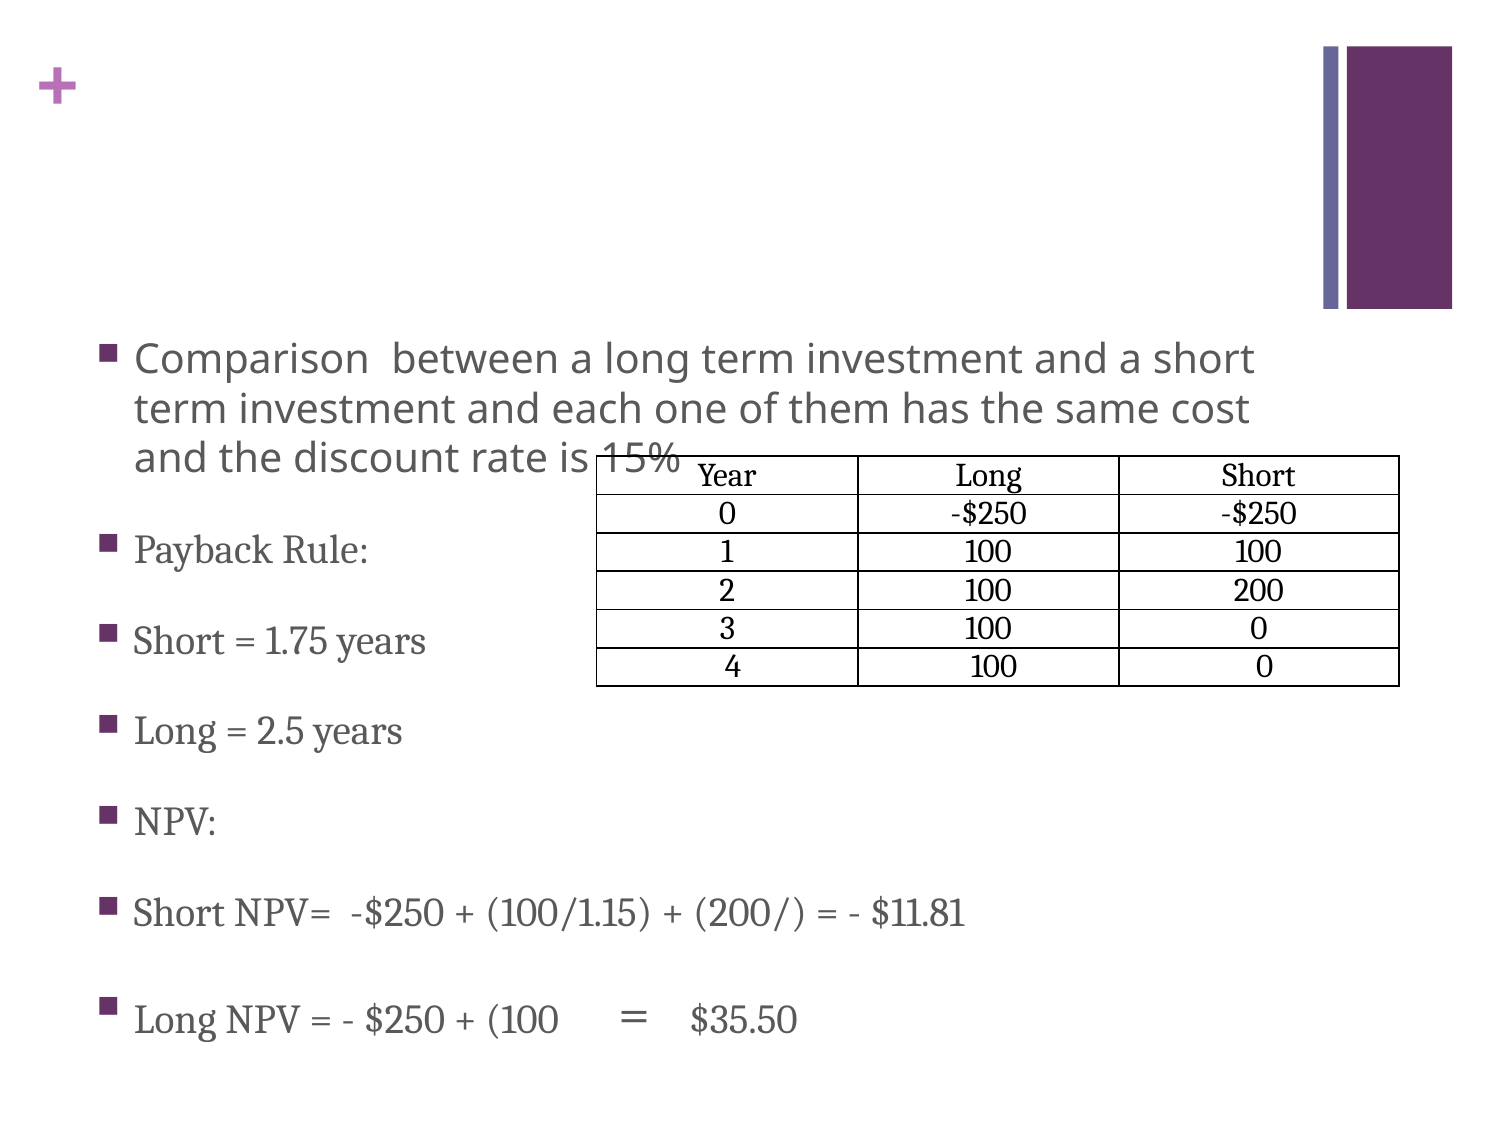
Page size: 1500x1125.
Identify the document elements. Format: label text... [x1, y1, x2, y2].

table_cell 100 [859, 610, 1118, 647]
table_cell 100 [859, 534, 1118, 570]
table_cell 200 [1120, 572, 1398, 609]
table_cell 0 [597, 495, 857, 532]
table_cell 2 [597, 572, 857, 609]
table_cell 100 [859, 649, 1118, 685]
table_cell -$250 [1120, 495, 1398, 532]
table_cell 0 [1120, 610, 1398, 647]
table_cell 100 [859, 572, 1118, 609]
table_header Year [597, 457, 857, 494]
table_cell 100 [1120, 534, 1398, 570]
table_cell -$250 [859, 495, 1118, 532]
table_cell 3 [597, 610, 857, 647]
table_header Long [859, 457, 1118, 494]
list Comparison between a long term investment and a short term investment and each one of them has the same cost and the discount rate is 15% Payback Rule: Short = 1.75 years Long = 2.5 years NPV: Short NPV= -$250 + (100/1.15) + (200/) = - $11.81 Long NPV = - $250 + (100 = $35.50 [81, 324, 1322, 1059]
table_cell 4 [597, 649, 857, 685]
table_cell 1 [597, 534, 857, 570]
table_header Short [1120, 457, 1398, 494]
table_cell 0 [1120, 649, 1398, 685]
